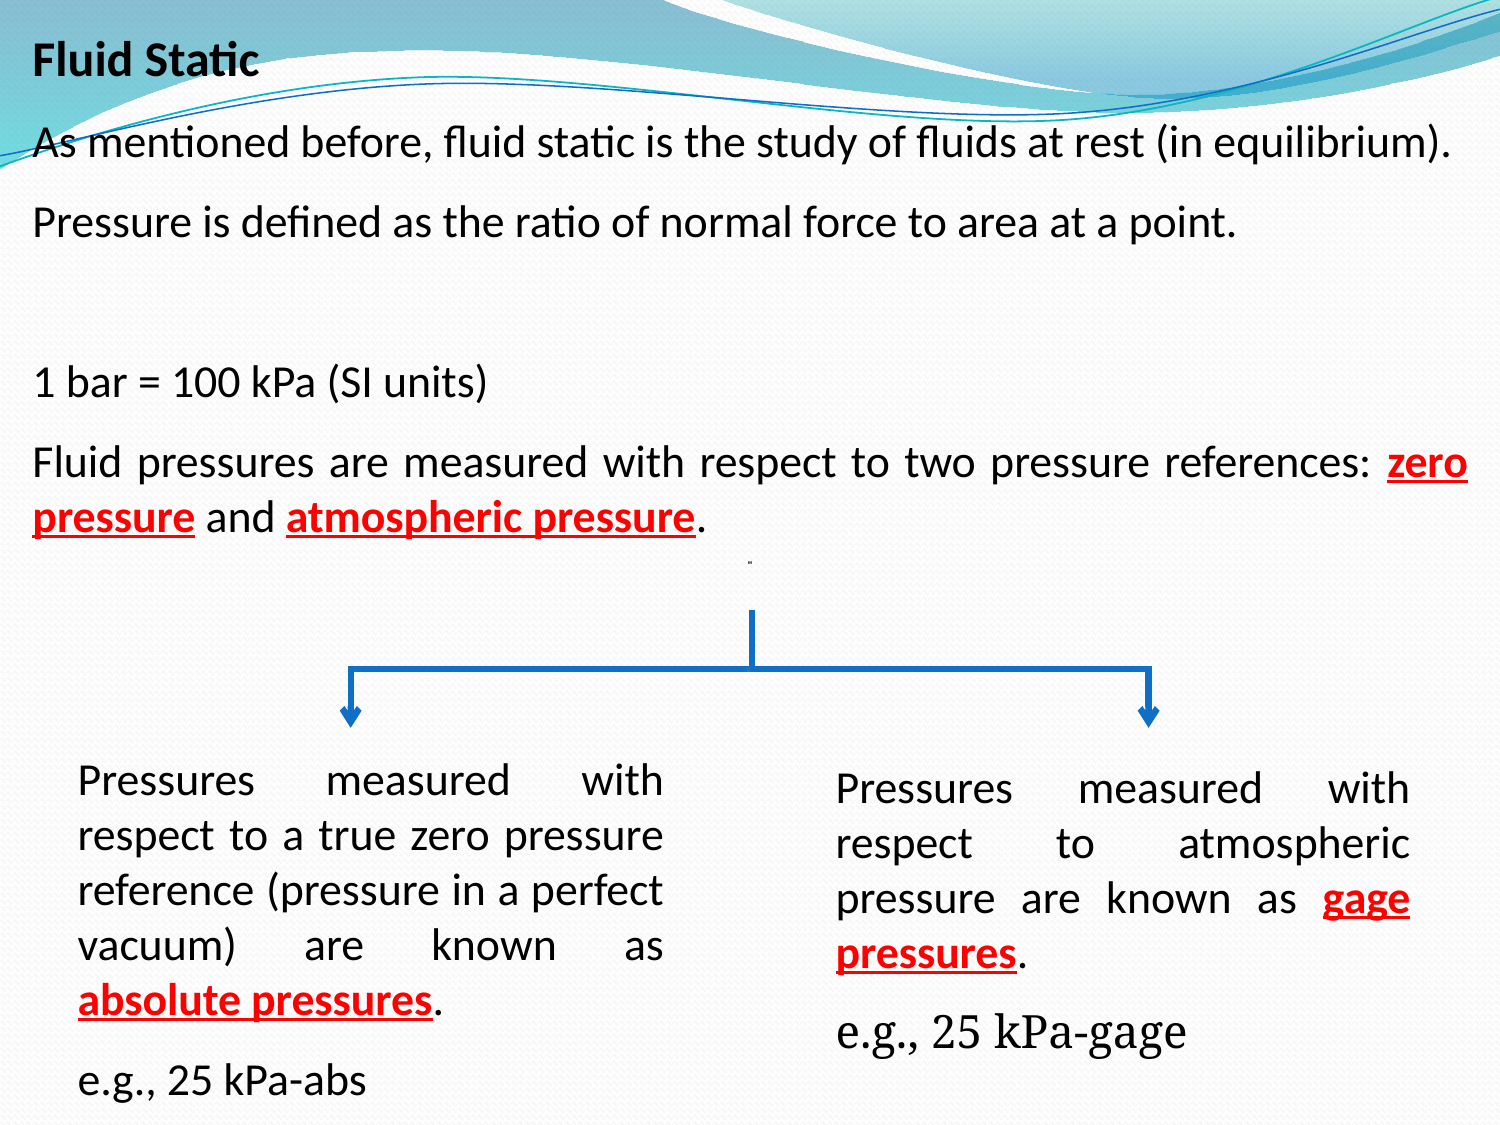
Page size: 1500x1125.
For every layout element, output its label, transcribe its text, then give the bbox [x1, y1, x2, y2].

text_box Pressures measured with respect to atmospheric pressure are known as gage pressures. e.g., 25 kPa-gage [820, 750, 1426, 1066]
text_box Pressures measured with respect to a true zero pressure reference (pressure in a perfect vacuum) are known as absolute pressures. e.g., 25 kPa-abs [62, 742, 680, 1112]
